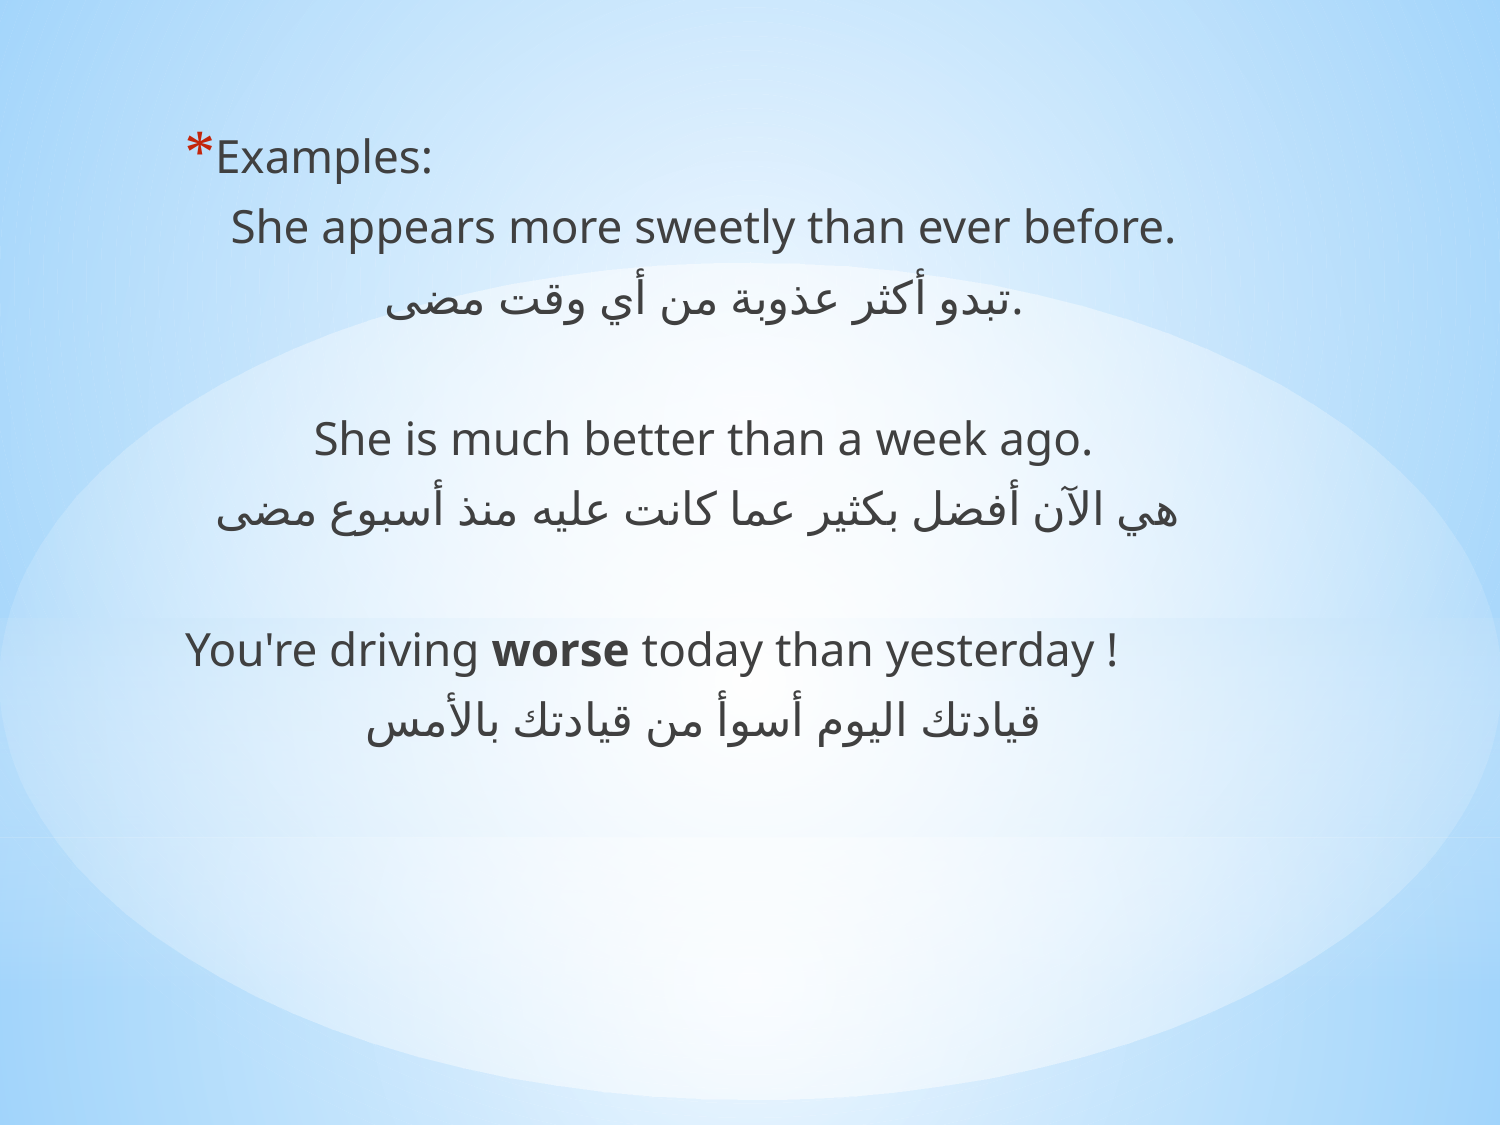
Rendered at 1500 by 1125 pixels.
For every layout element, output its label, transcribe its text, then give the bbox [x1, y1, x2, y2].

list Examples: She appears more sweetly than ever before. تبدو أكثر عذوبة من أي وقت مضى. She is much better than a week ago. هي الآن أفضل بكثير عما كانت عليه منذ أسبوع مضى You're driving worse today than yesterday ! قيادتك اليوم أسوأ من قيادتك بالأمس [162, 120, 1238, 938]
